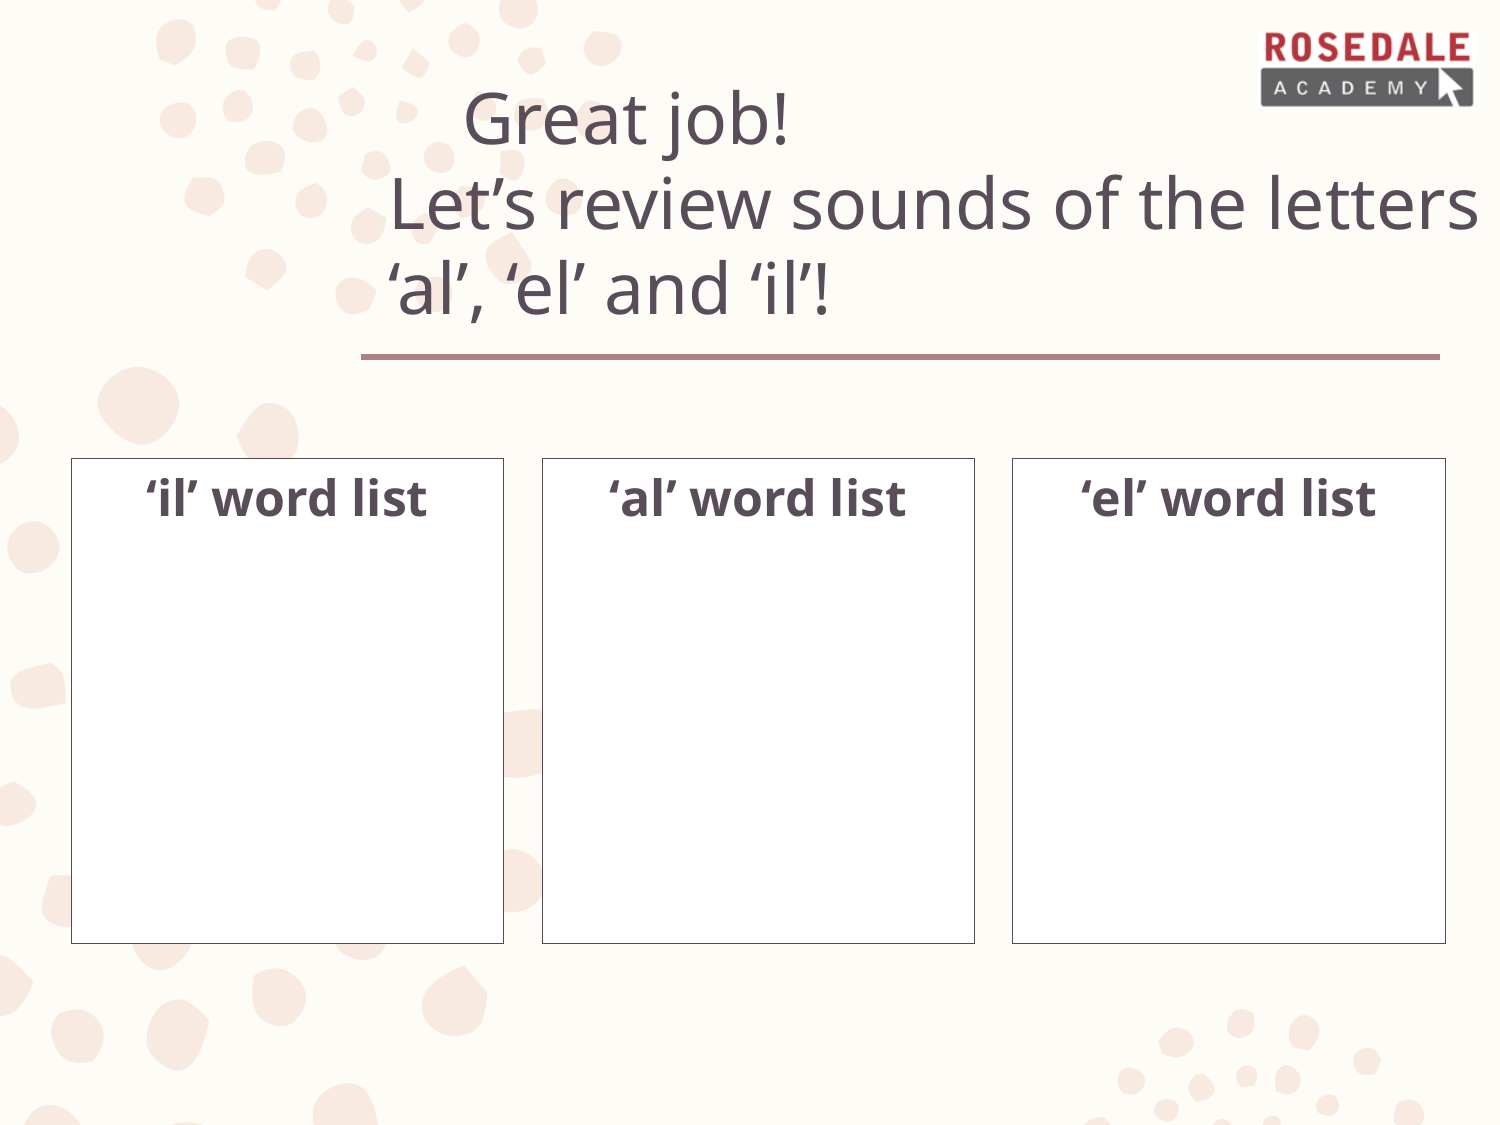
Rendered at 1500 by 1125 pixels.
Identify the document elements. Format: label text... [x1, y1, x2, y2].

text_box ‘al’ word list [542, 458, 975, 944]
picture [1258, 31, 1475, 109]
text_box ‘il’ word list [71, 458, 504, 944]
title Great job! Let’s review sounds of the letters ‘al’, ‘el’ and ‘il’! [373, 69, 1500, 339]
text_box ‘el’ word list [1012, 458, 1446, 944]
